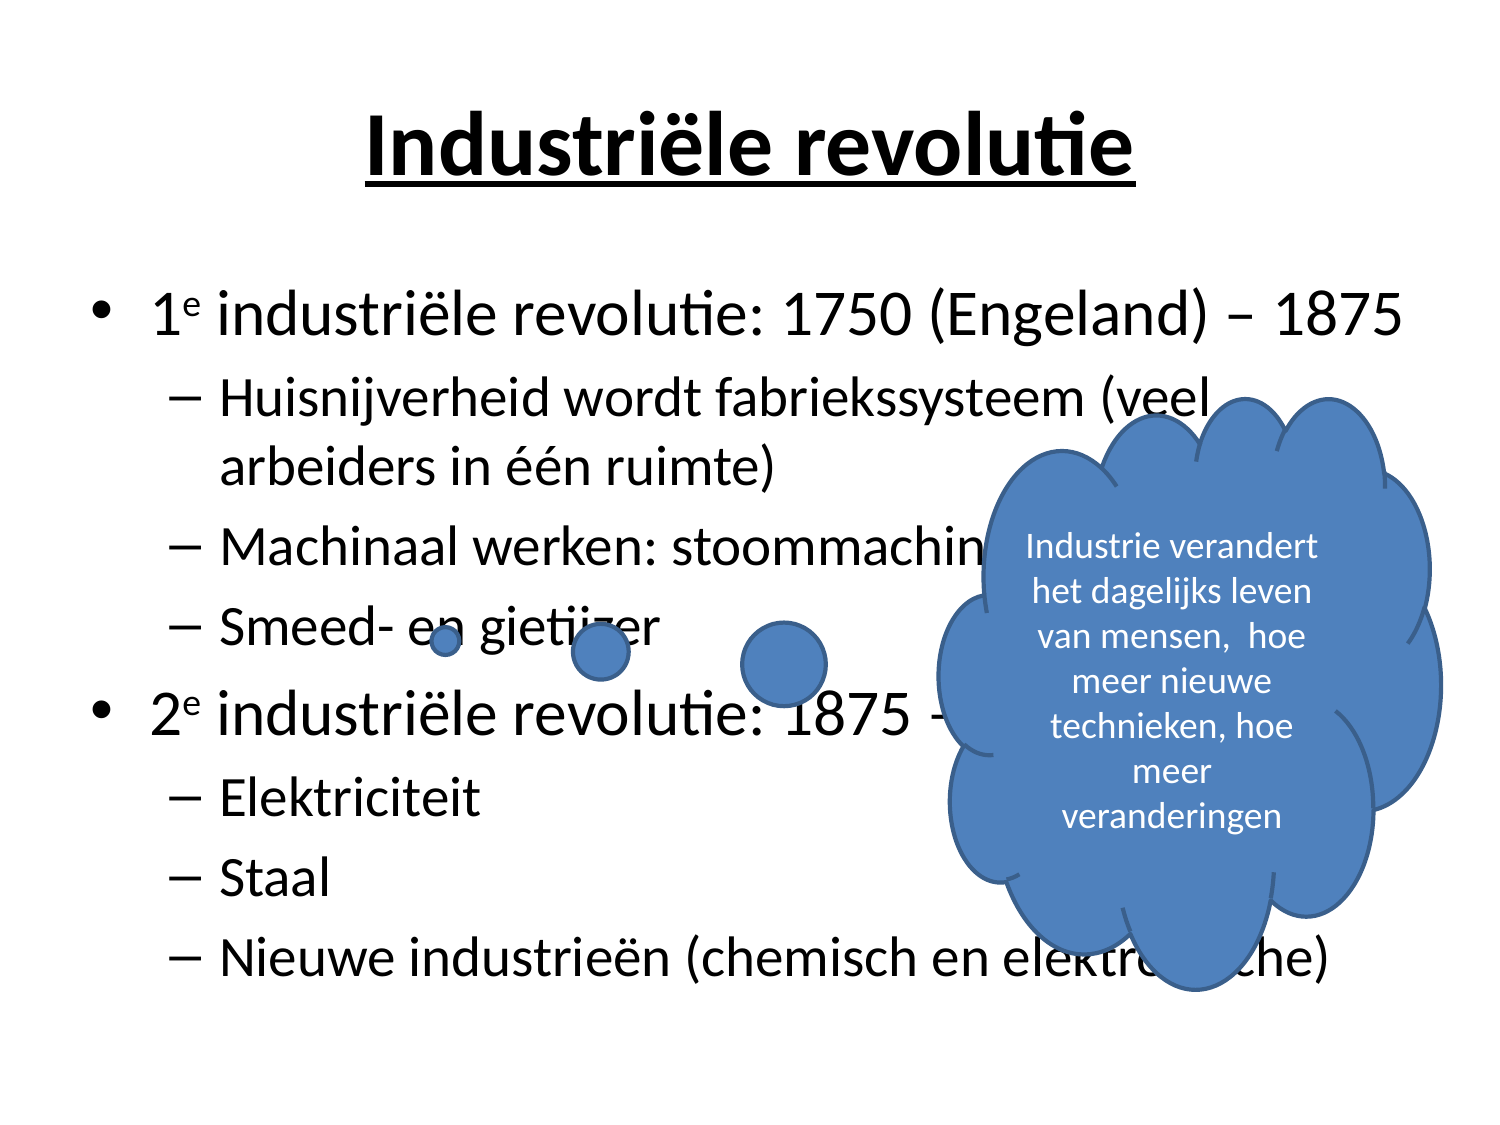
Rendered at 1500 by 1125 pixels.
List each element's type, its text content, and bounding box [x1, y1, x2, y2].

title Industriële revolutie [75, 45, 1425, 233]
text_box Industrie verandert het dagelijks leven van mensen, hoe meer nieuwe technieken, hoe meer veranderingen [936, 396, 1444, 992]
list 1e industriële revolutie: 1750 (Engeland) – 1875 Huisnijverheid wordt fabriekssysteem (veel arbeiders in één ruimte) Machinaal werken: stoommachines Smeed- en gietijzer 2e industriële revolutie: 1875 – 1945(?) Elektriciteit Staal Nieuwe industrieën (chemisch en elektronische) [75, 262, 1425, 1005]
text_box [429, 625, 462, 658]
text_box Industrie verandert het dagelijks leven van mensen, hoe meer nieuwe technieken, hoe meer veranderingen [740, 620, 828, 709]
text_box Industrie verandert het dagelijks leven van mensen, hoe meer nieuwe technieken, hoe meer veranderingen [570, 621, 631, 682]
